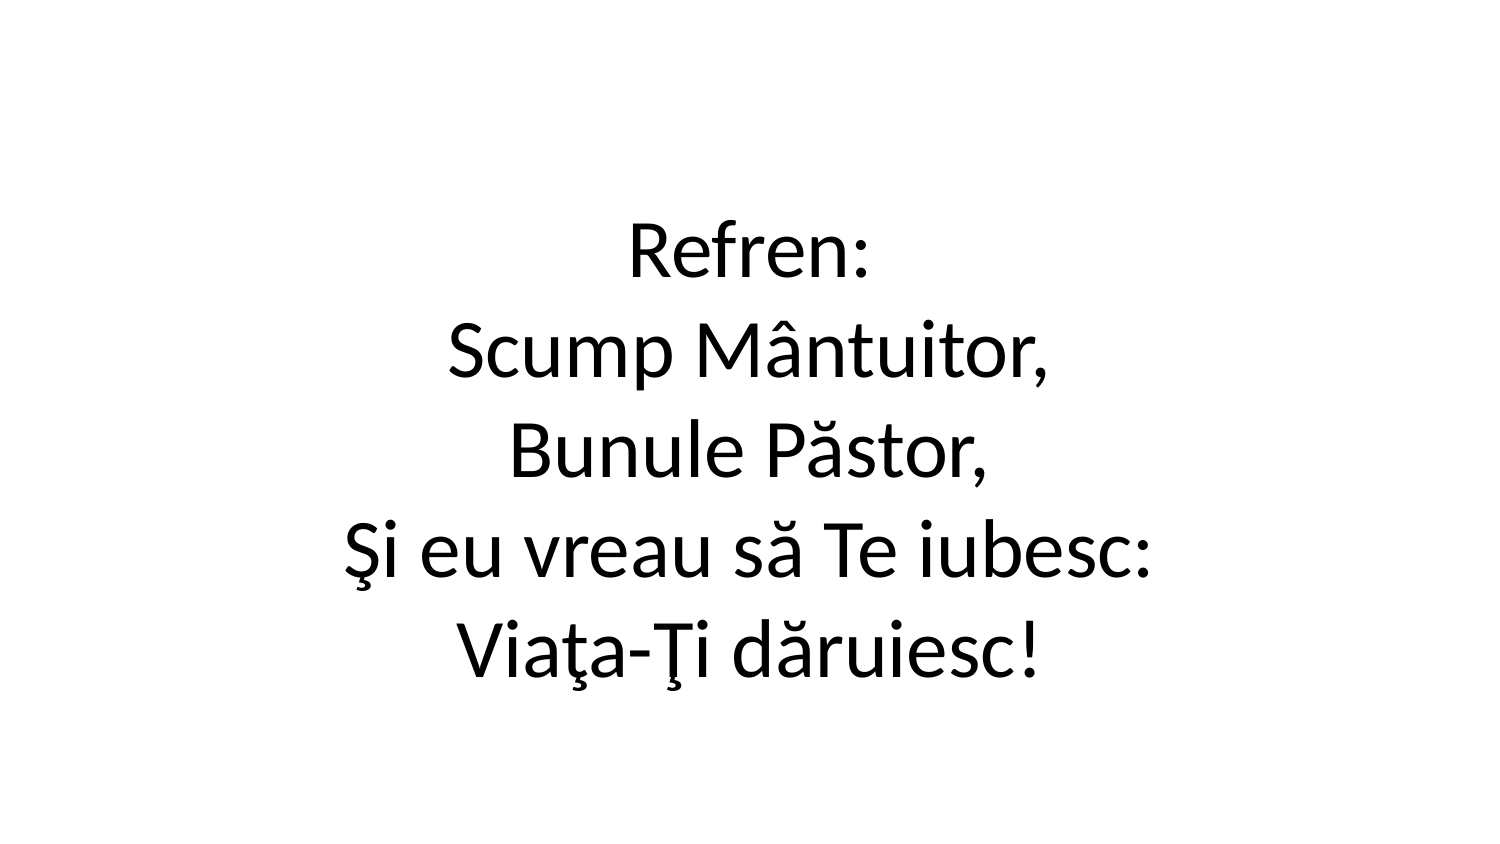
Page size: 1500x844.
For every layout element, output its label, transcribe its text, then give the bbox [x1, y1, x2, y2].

text_box Refren: Scump Mântuitor, Bunule Păstor, Şi eu vreau să Te iubesc: Viaţa-Ţi dăruiesc! [328, 142, 1171, 702]
